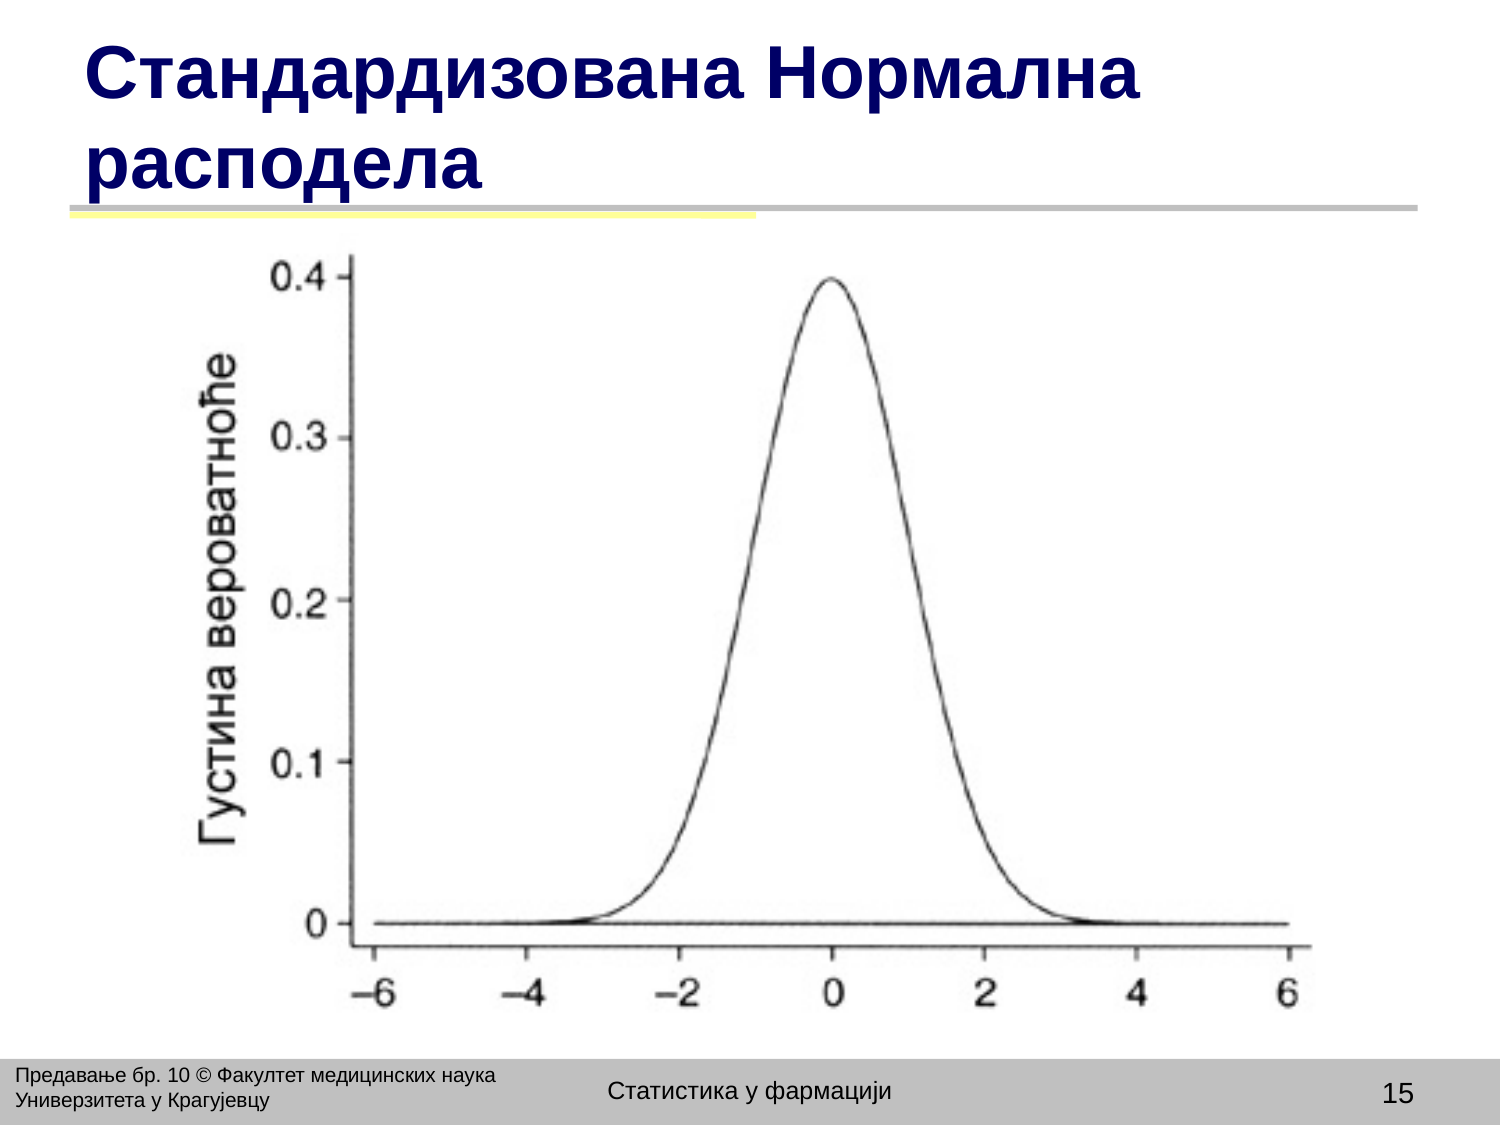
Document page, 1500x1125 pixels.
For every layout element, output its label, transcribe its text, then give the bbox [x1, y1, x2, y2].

picture [179, 233, 1324, 1032]
footer Статистика у фармацији [512, 1066, 988, 1125]
title Стандардизована Нормална расподела [69, 19, 1426, 208]
slide_number Предавање бр. 10 © Факултет медицинских наука Универзитета у Крагујевцу [0, 1053, 622, 1108]
slide_number 15 [1079, 1066, 1430, 1125]
